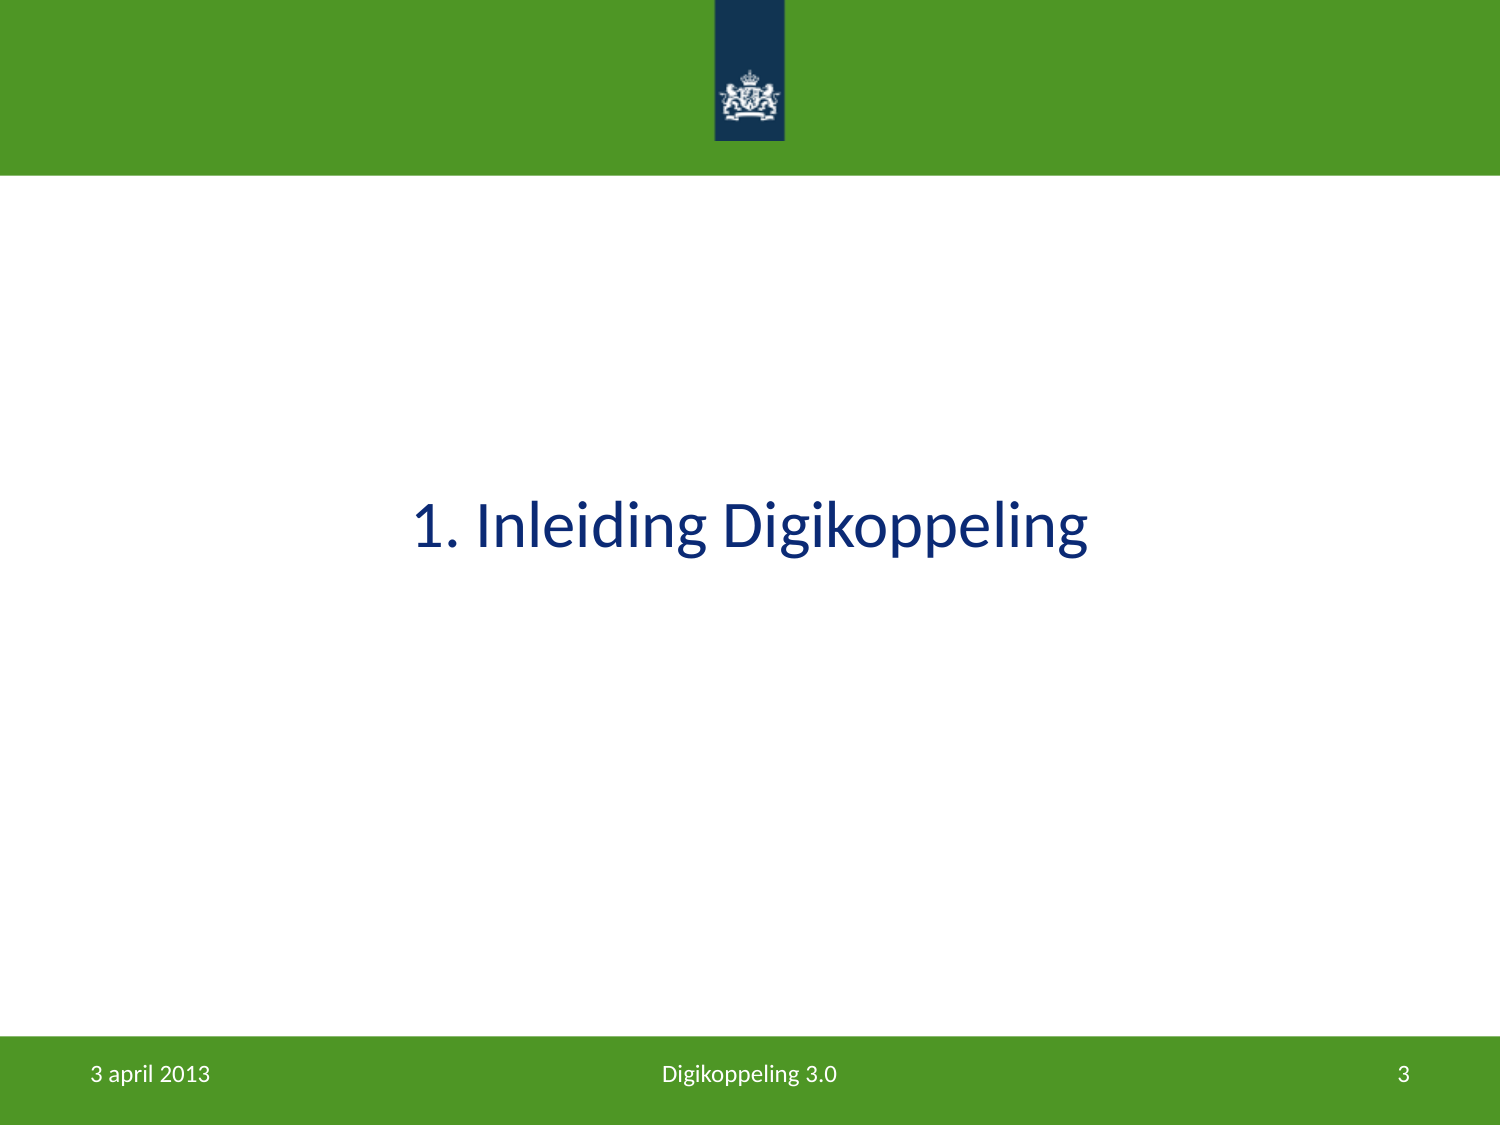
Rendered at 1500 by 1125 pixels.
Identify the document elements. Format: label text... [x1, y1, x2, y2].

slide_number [75, 1042, 425, 1103]
text_box 1. Inleiding Digikoppeling [74, 231, 1425, 1012]
picture [0, 0, 1500, 141]
footer Digikoppeling 3.0 [512, 1042, 988, 1103]
slide_number 3 [1074, 1042, 1425, 1103]
